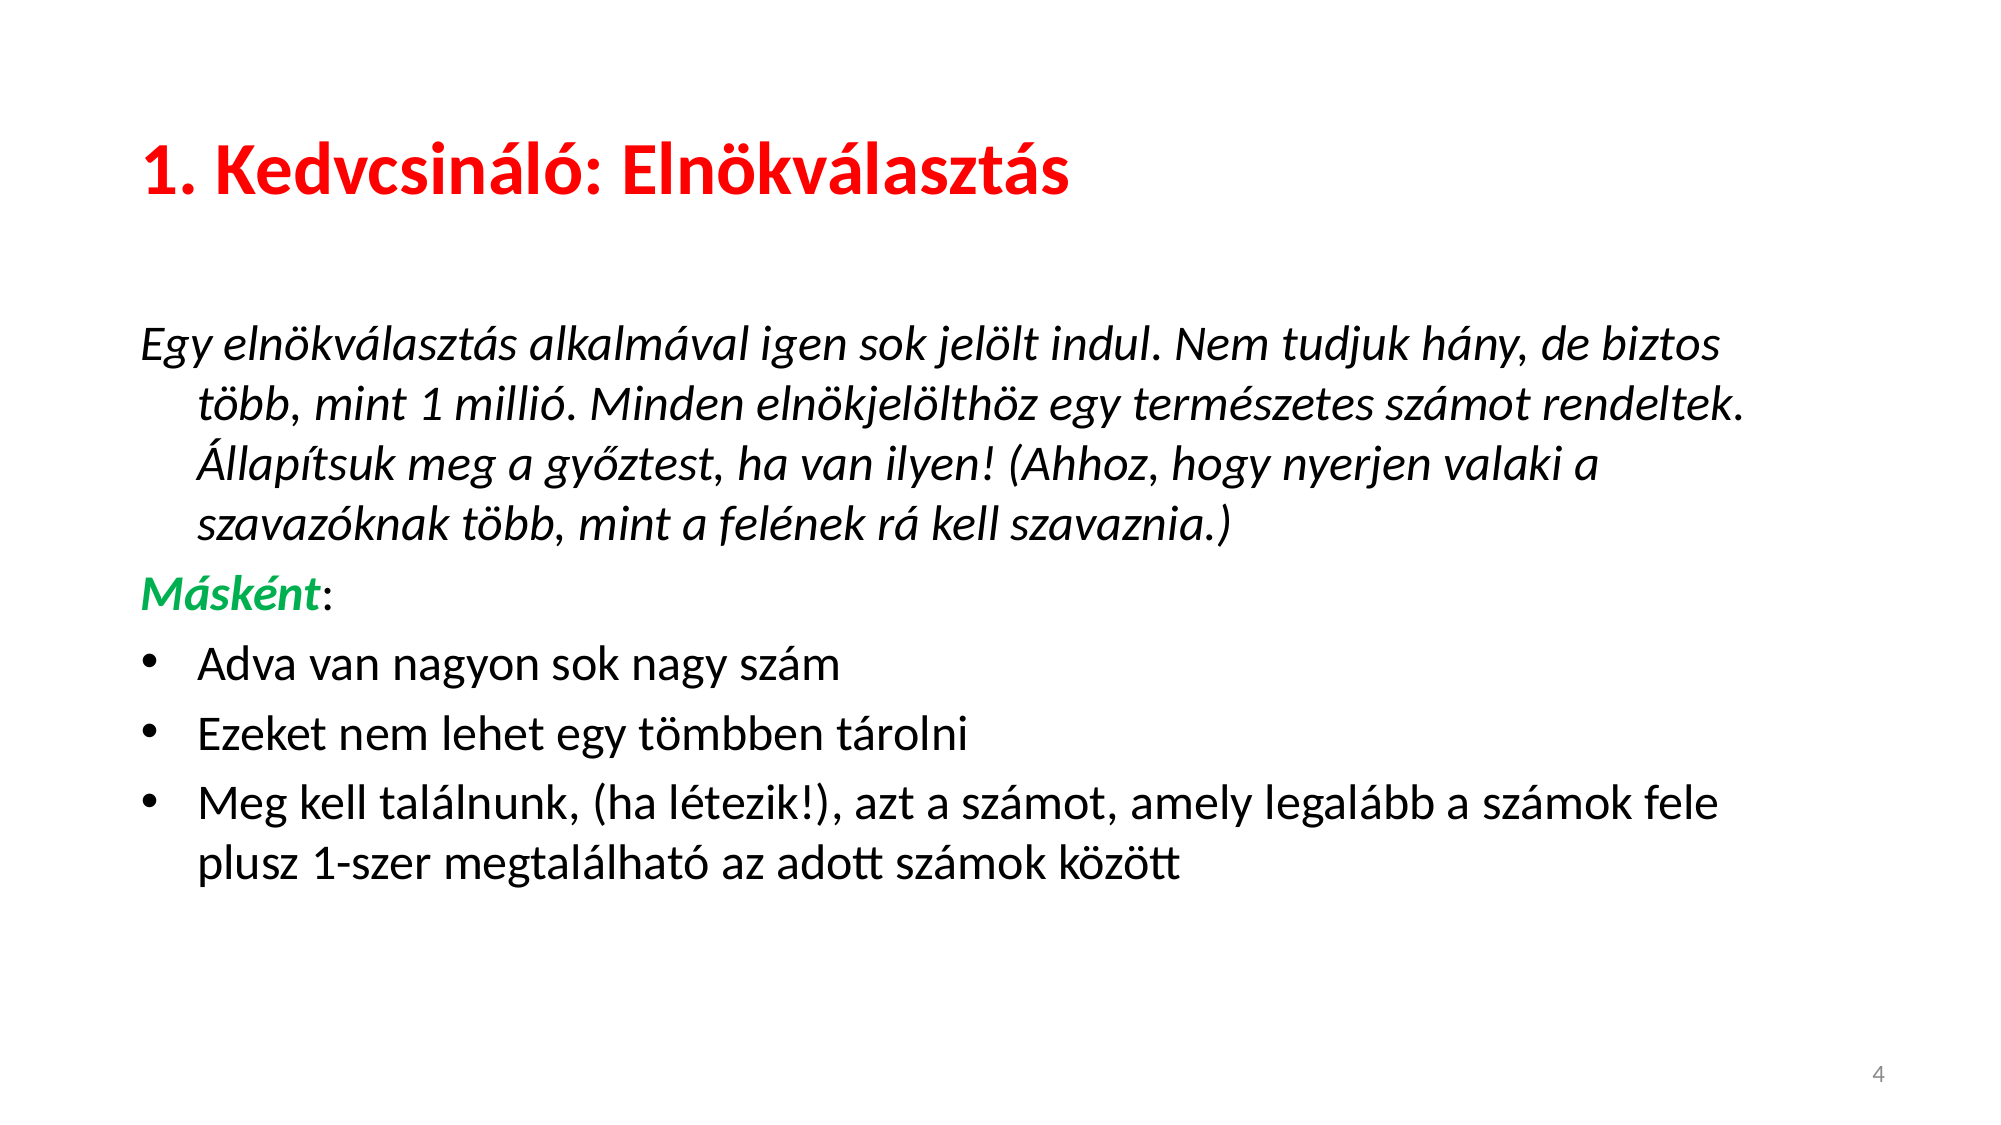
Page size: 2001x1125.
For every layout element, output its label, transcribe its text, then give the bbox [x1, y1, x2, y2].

list Egy elnökválasztás alkalmával igen sok jelölt indul. Nem tudjuk hány, de biztos több, mint 1 millió. Minden elnökjelölthöz egy természetes számot rendeltek. Állapítsuk meg a győztest, ha van ilyen! (Ahhoz, hogy nyerjen valaki a szavazóknak több, mint a felének rá kell szavaznia.) Másként: Adva van nagyon sok nagy szám Ezeket nem lehet egy tömbben tárolni Meg kell találnunk, (ha létezik!), azt a számot, amely legalább a számok fele plusz 1-szer megtalálható az adott számok között [125, 302, 1839, 988]
title 1. Kedvcsináló: Elnökválasztás [125, 99, 1768, 230]
slide_number 4 [1433, 1042, 1900, 1103]
